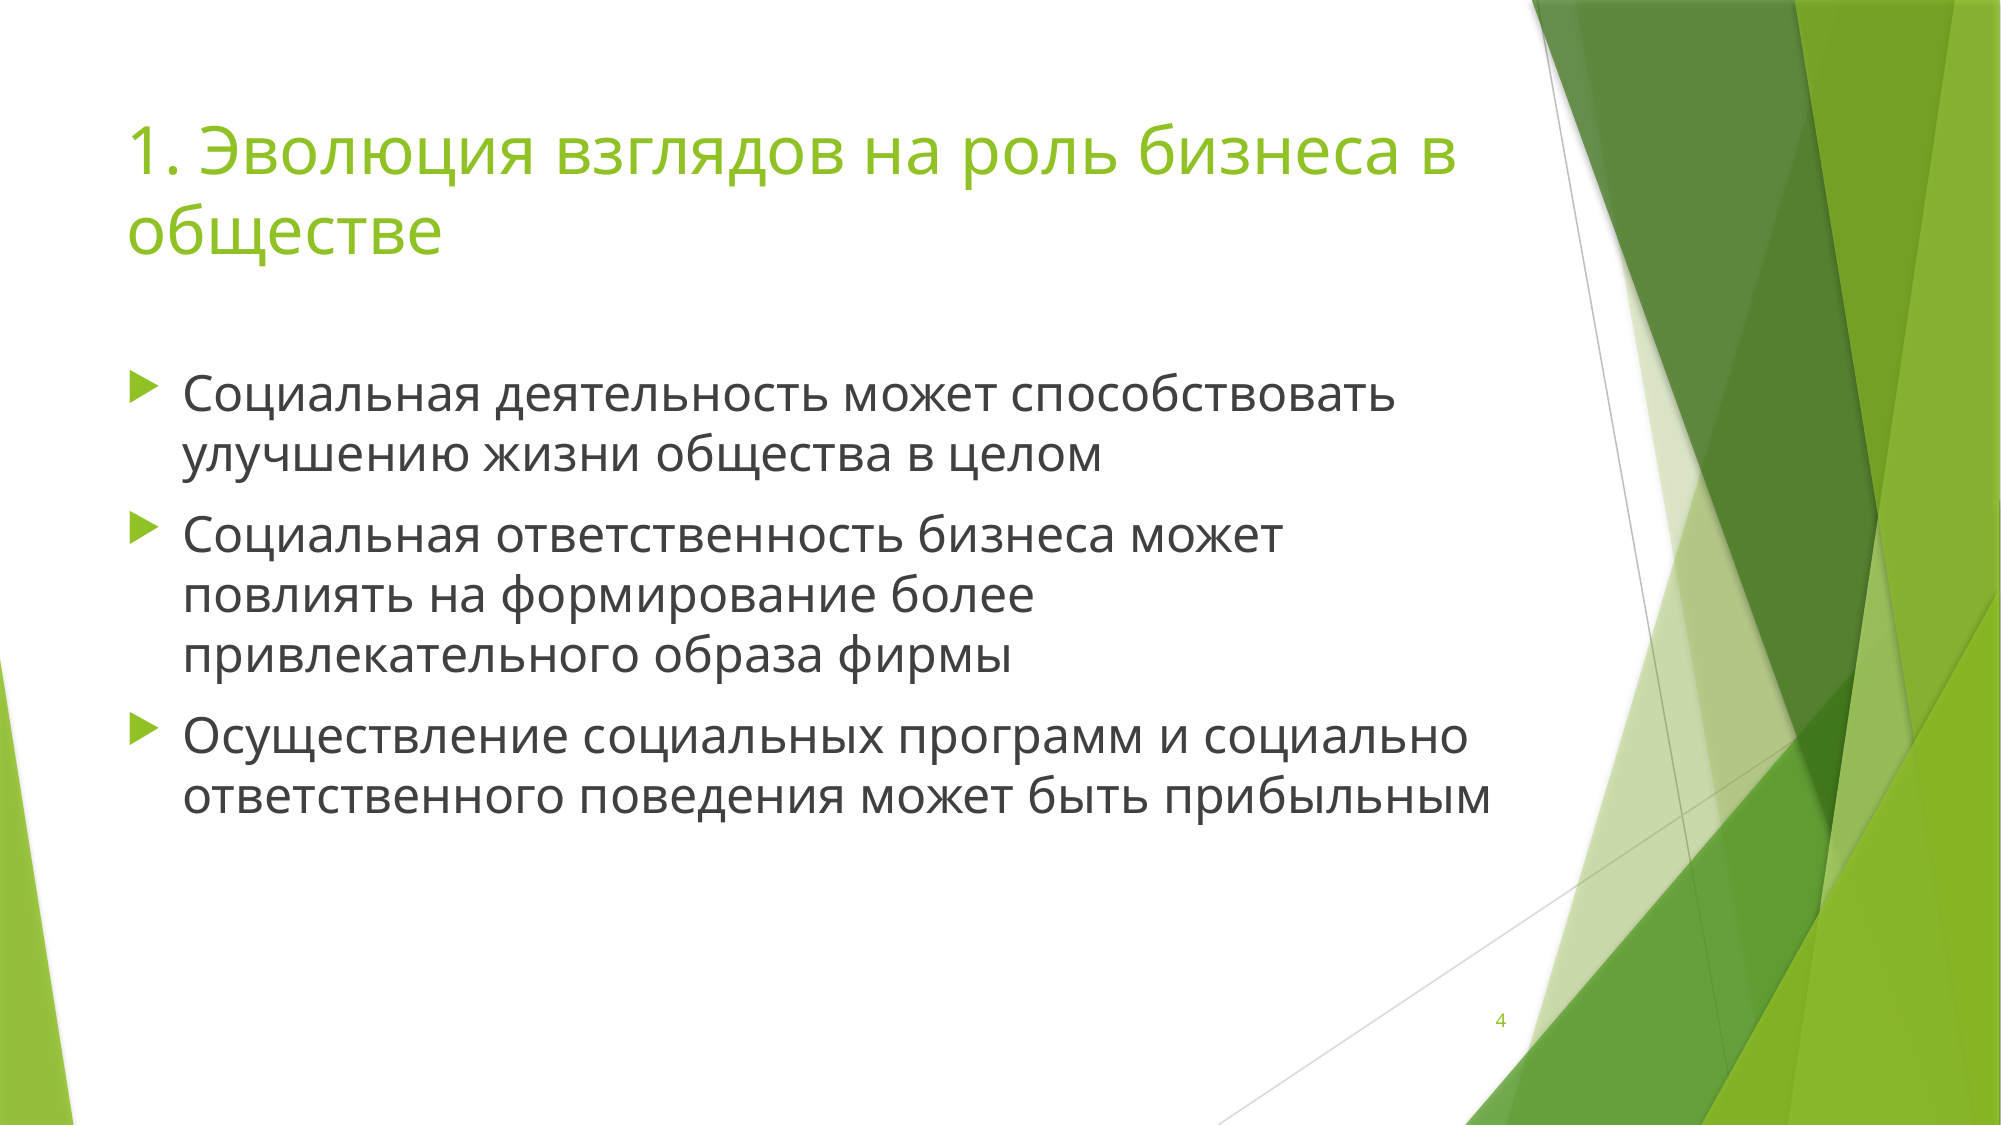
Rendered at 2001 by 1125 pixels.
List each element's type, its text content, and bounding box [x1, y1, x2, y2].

title 1. Эволюция взглядов на роль бизнеса в обществе [111, 99, 1522, 317]
list Социальная деятельность может способствовать улучшению жизни общества в целом Социальная ответственность бизнеса может повлиять на формирование более привлекательного образа фирмы Осуществление социальных программ и социально ответственного поведения может быть прибыльным [111, 354, 1522, 992]
slide_number 4 [1409, 991, 1522, 1051]
